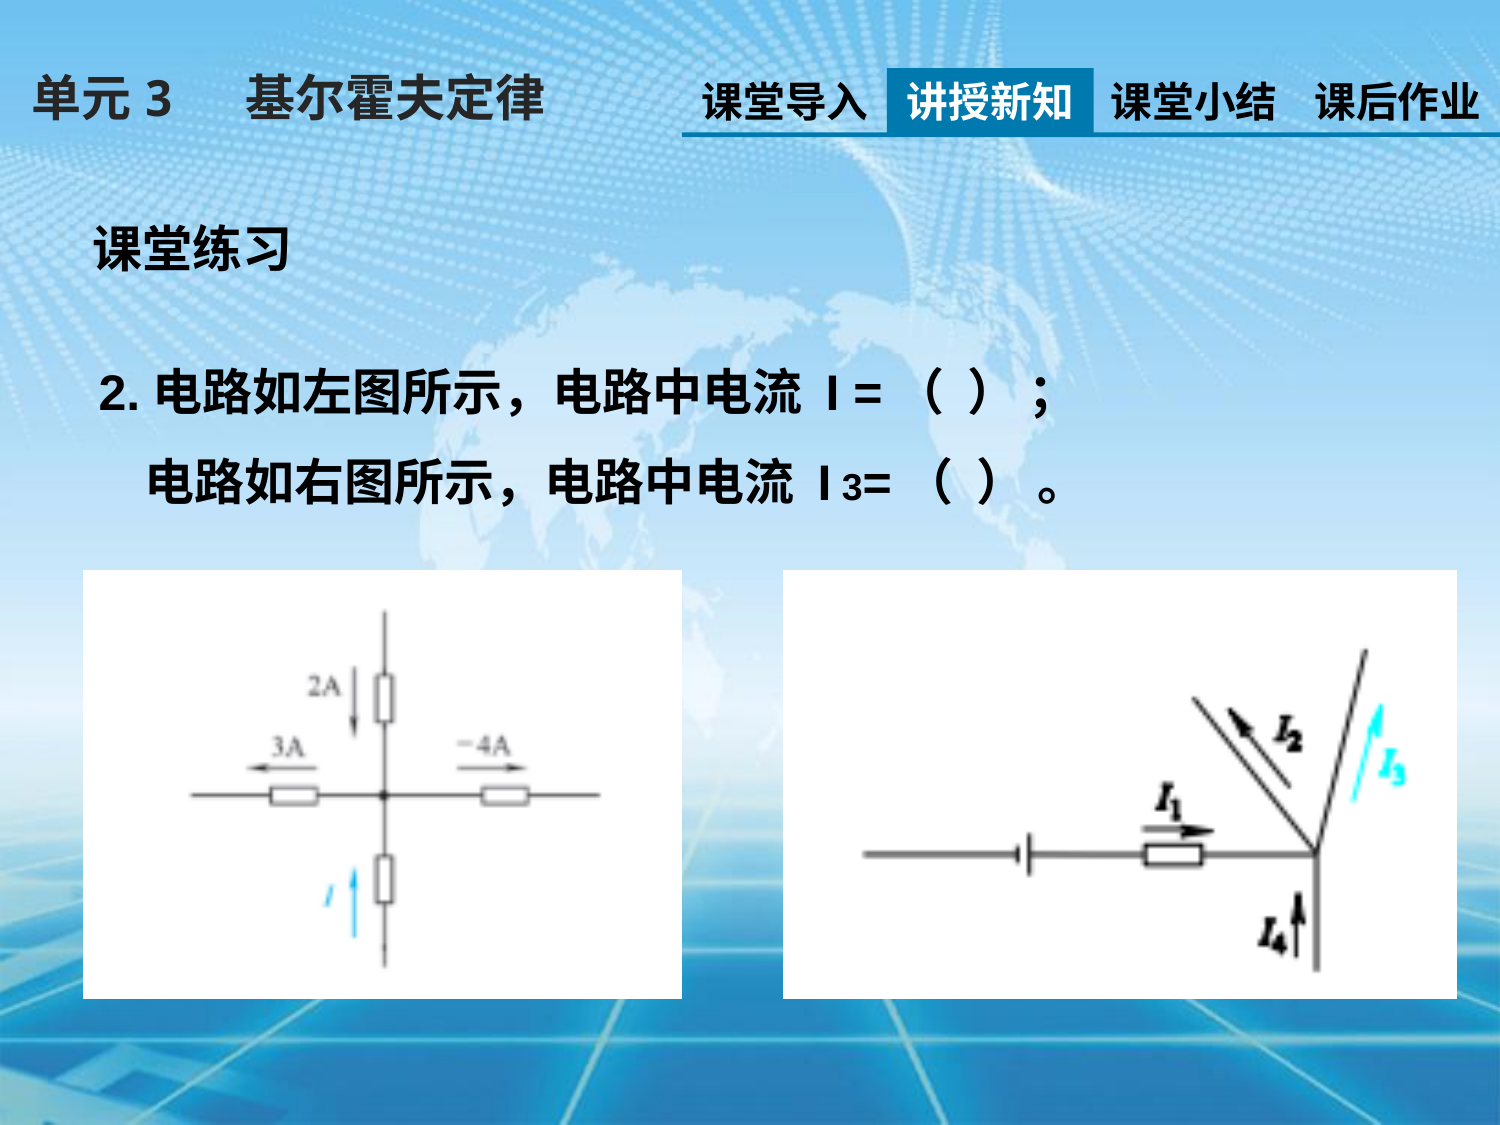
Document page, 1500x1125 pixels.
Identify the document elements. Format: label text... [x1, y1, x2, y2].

picture [0, 0, 1500, 1125]
text_box 2.电路如左图所示，电路中电流 I =（ ） ； 电路如右图所示，电路中电流 I 3=（ ） 。 [83, 323, 1500, 518]
text_box 课堂练习 [42, 198, 343, 297]
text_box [16, 59, 1500, 135]
